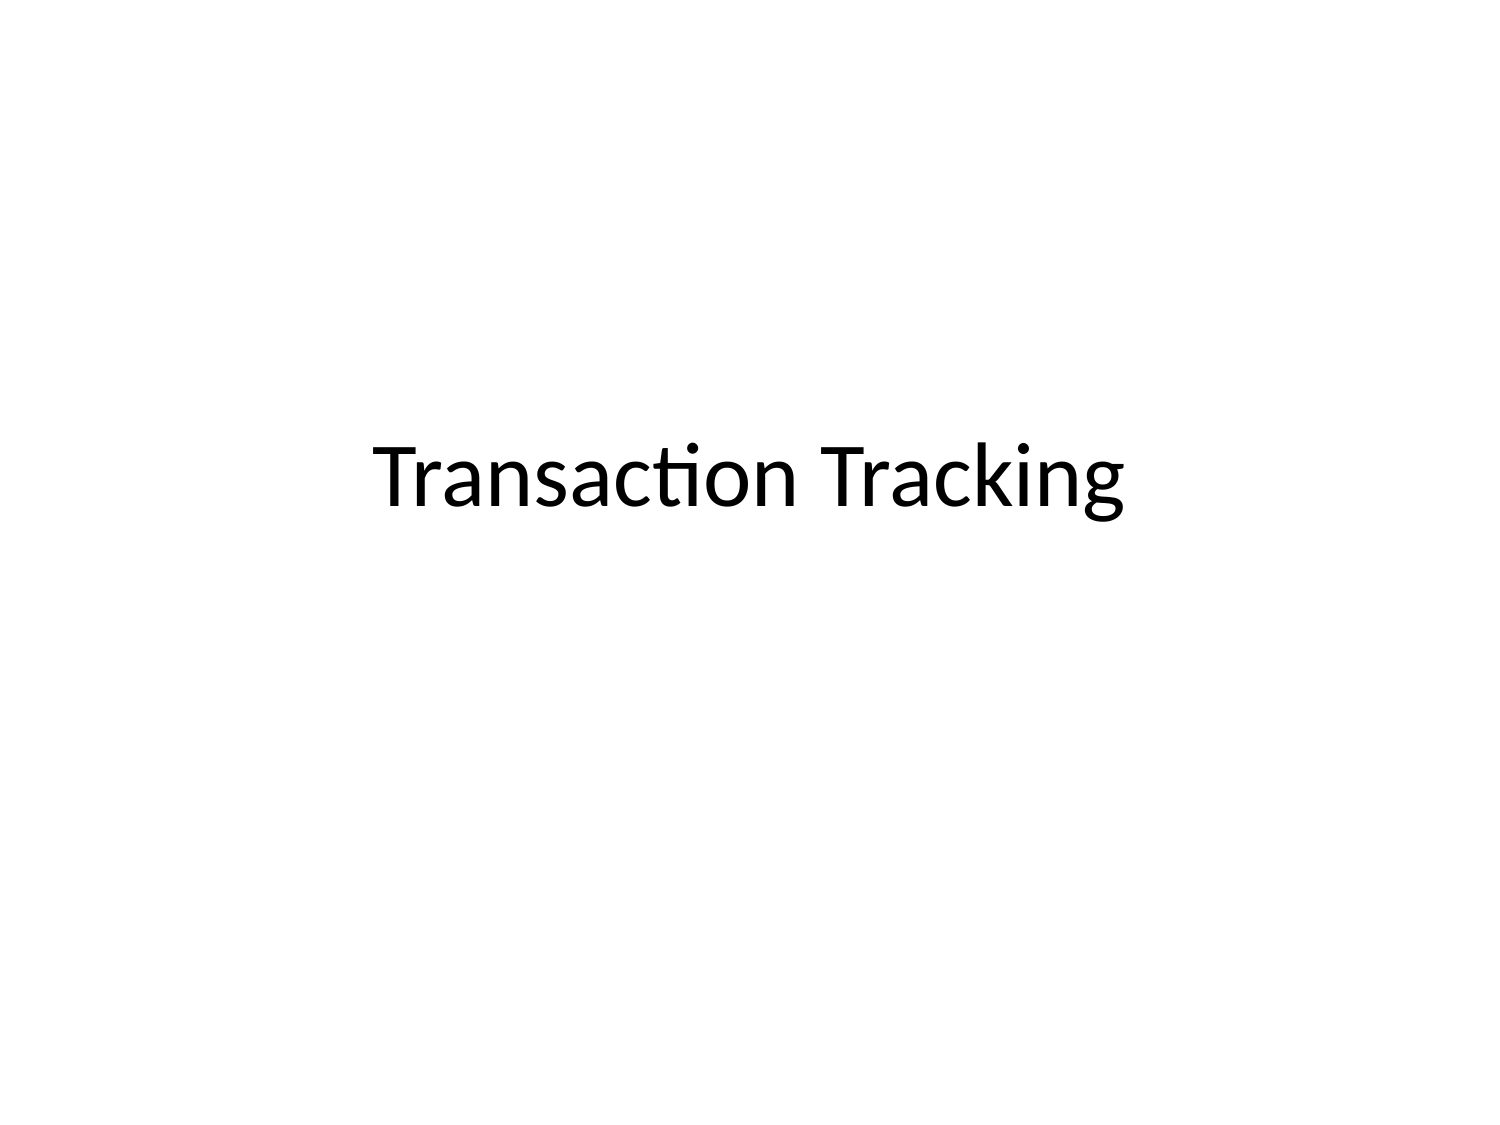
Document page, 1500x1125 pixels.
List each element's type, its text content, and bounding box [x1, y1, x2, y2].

title Transaction Tracking [112, 349, 1388, 591]
